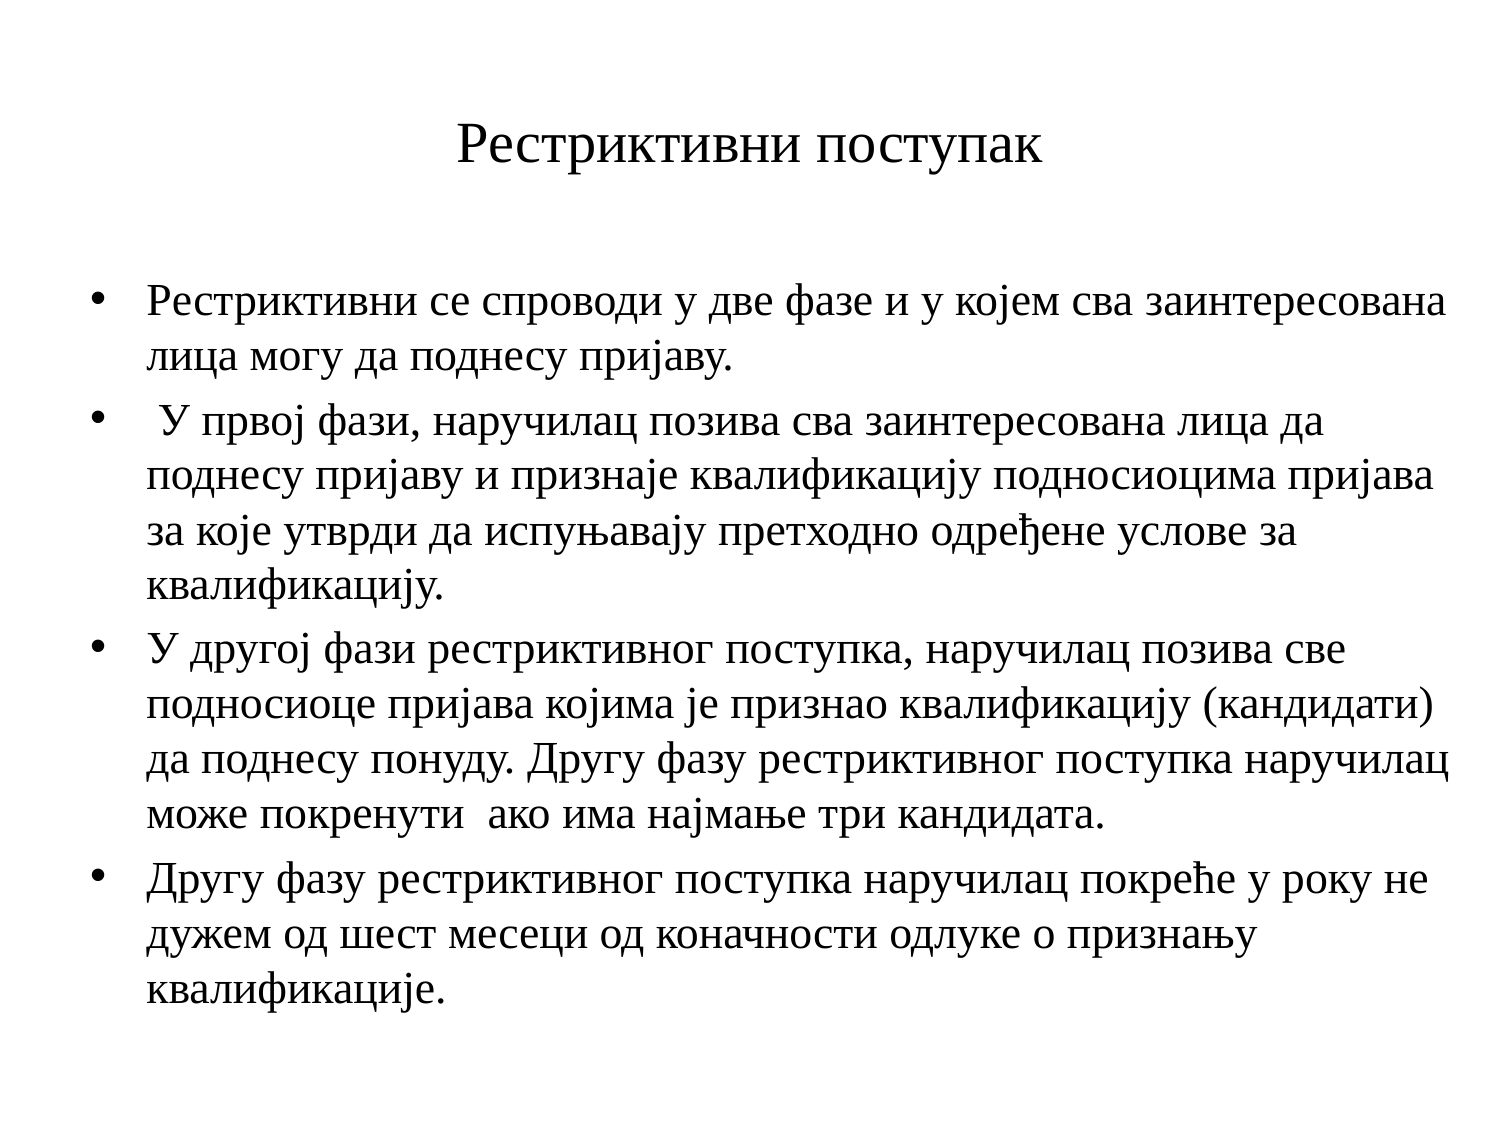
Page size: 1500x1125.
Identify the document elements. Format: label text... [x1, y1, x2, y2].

title Рестриктивни поступак [75, 45, 1425, 233]
list Рестриктивни се спроводи у две фазе и у којем сва заинтересована лица могу да поднесу пријаву. У првој фази, наручилац позива сва заинтересована лица да поднесу пријаву и признаје квалификацију подносиоцима пријава за које утврди да испуњавају претходно одређене услове за квалификацију. У другој фази рестриктивног поступка, наручилац позива све подносиоце пријава којима је признао квалификацију (кандидати) да поднесу понуду. Другу фазу рестриктивног поступка наручилац може покренути ако има најмање три кандидата. Другу фазу рестриктивног поступка наручилац покреће у року не дужем од шест месеци од коначности одлуке о признању квалификације. [75, 262, 1471, 1005]
